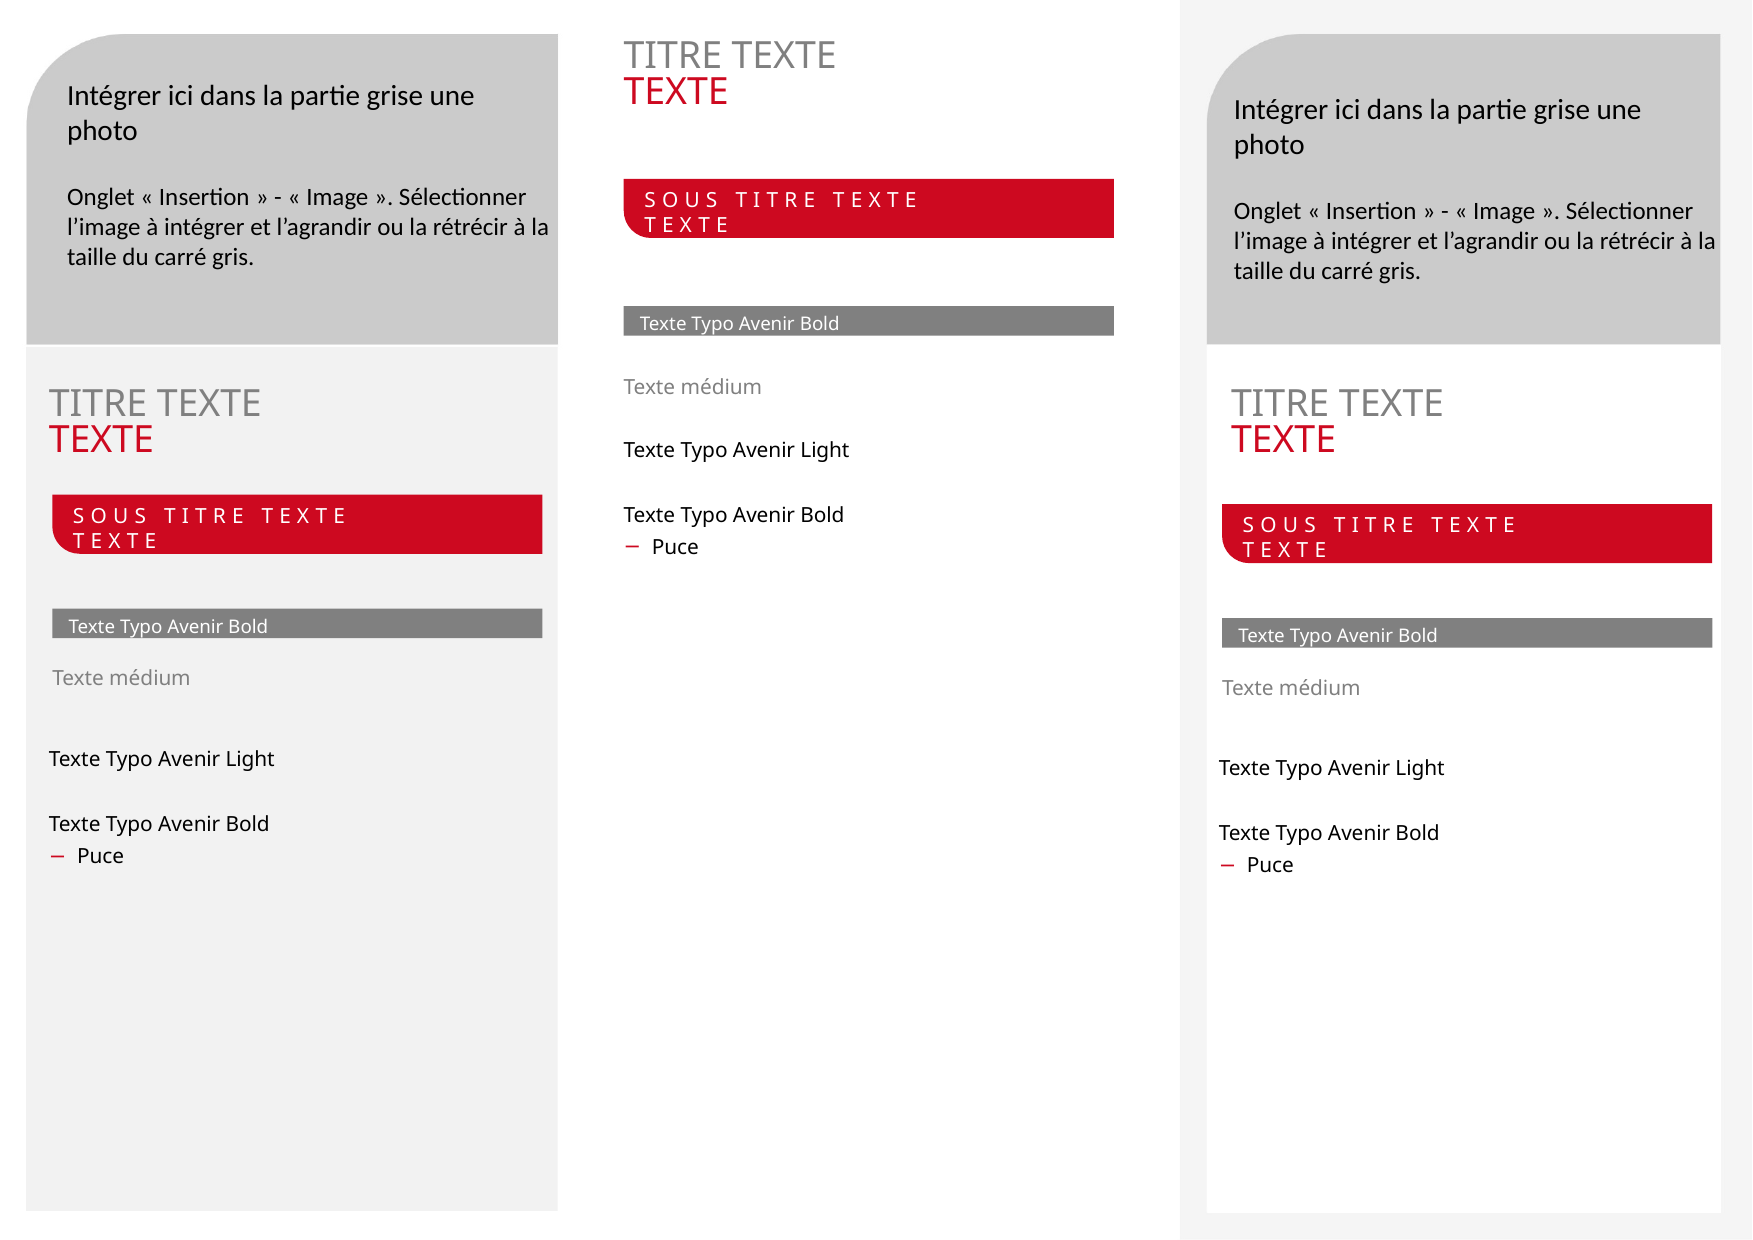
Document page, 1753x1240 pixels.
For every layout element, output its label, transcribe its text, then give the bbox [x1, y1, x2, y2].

text_box [642, 178, 1115, 239]
text_box [1240, 503, 1713, 564]
text_box [1098, 306, 1114, 336]
text_box Texte Typo Avenir Light Texte Typo Avenir Bold Puce [1218, 747, 1709, 878]
text_box SOUS TITRE TEXTE TEXTE [623, 178, 1097, 237]
text_box Texte Typo Avenir Light Texte Typo Avenir Bold Puce [48, 737, 540, 868]
text_box [527, 608, 543, 639]
text_box Texte médium [1222, 674, 1713, 700]
picture [0, 0, 1752, 1240]
text_box TITRE texte TEXTE [623, 39, 1114, 112]
text_box Texte Typo Avenir Bold [625, 297, 1098, 342]
text_box Texte médium [623, 373, 1114, 399]
text_box TITRE texte TEXTE [1231, 387, 1722, 460]
text_box TITRE texte TEXTE [48, 387, 540, 460]
text_box [1207, 344, 1722, 1213]
text_box Intégrer ici dans la partie grise une photo Onglet « Insertion » - « Image ». Sélectionner l’image à intégrer et l’agrandir ou la rétrécir à la taille du carré gris. [52, 68, 567, 278]
text_box Texte Typo Avenir Bold [53, 600, 527, 645]
text_box SOUS TITRE TEXTE TEXTE [52, 494, 525, 553]
text_box [26, 346, 558, 1211]
text_box Texte médium [52, 664, 543, 690]
text_box [71, 494, 544, 555]
text_box Texte Typo Avenir Light Texte Typo Avenir Bold Puce [623, 428, 1114, 559]
text_box [1697, 618, 1713, 648]
text_box SOUS TITRE TEXTE TEXTE [1222, 503, 1695, 562]
text_box Intégrer ici dans la partie grise une photo Onglet « Insertion » - « Image ». Sélectionner l’image à intégrer et l’agrandir ou la rétrécir à la taille du carré gris. [1219, 82, 1733, 293]
text_box Texte Typo Avenir Bold [1223, 609, 1697, 654]
